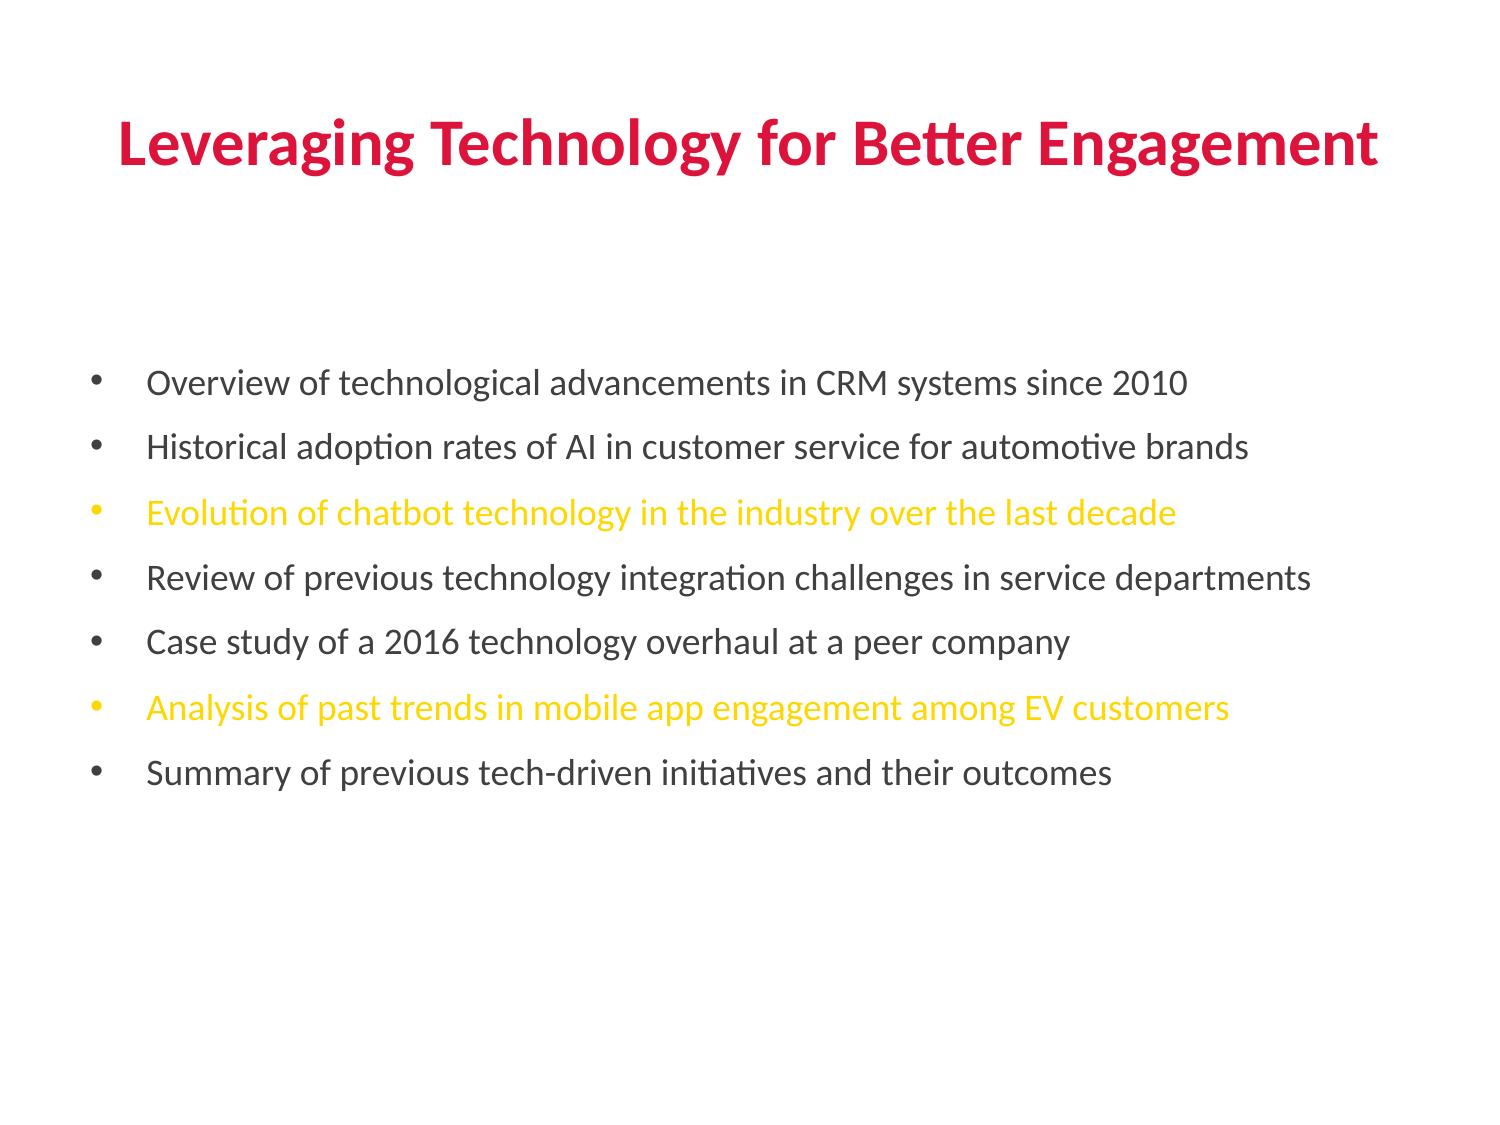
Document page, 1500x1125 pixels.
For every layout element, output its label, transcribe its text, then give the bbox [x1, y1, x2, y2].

title Leveraging Technology for Better Engagement [75, 45, 1425, 233]
list Overview of technological advancements in CRM systems since 2010 Historical adoption rates of AI in customer service for automotive brands Evolution of chatbot technology in the industry over the last decade Review of previous technology integration challenges in service departments Case study of a 2016 technology overhaul at a peer company Analysis of past trends in mobile app engagement among EV customers Summary of previous tech-driven initiatives and their outcomes [75, 262, 1425, 1005]
